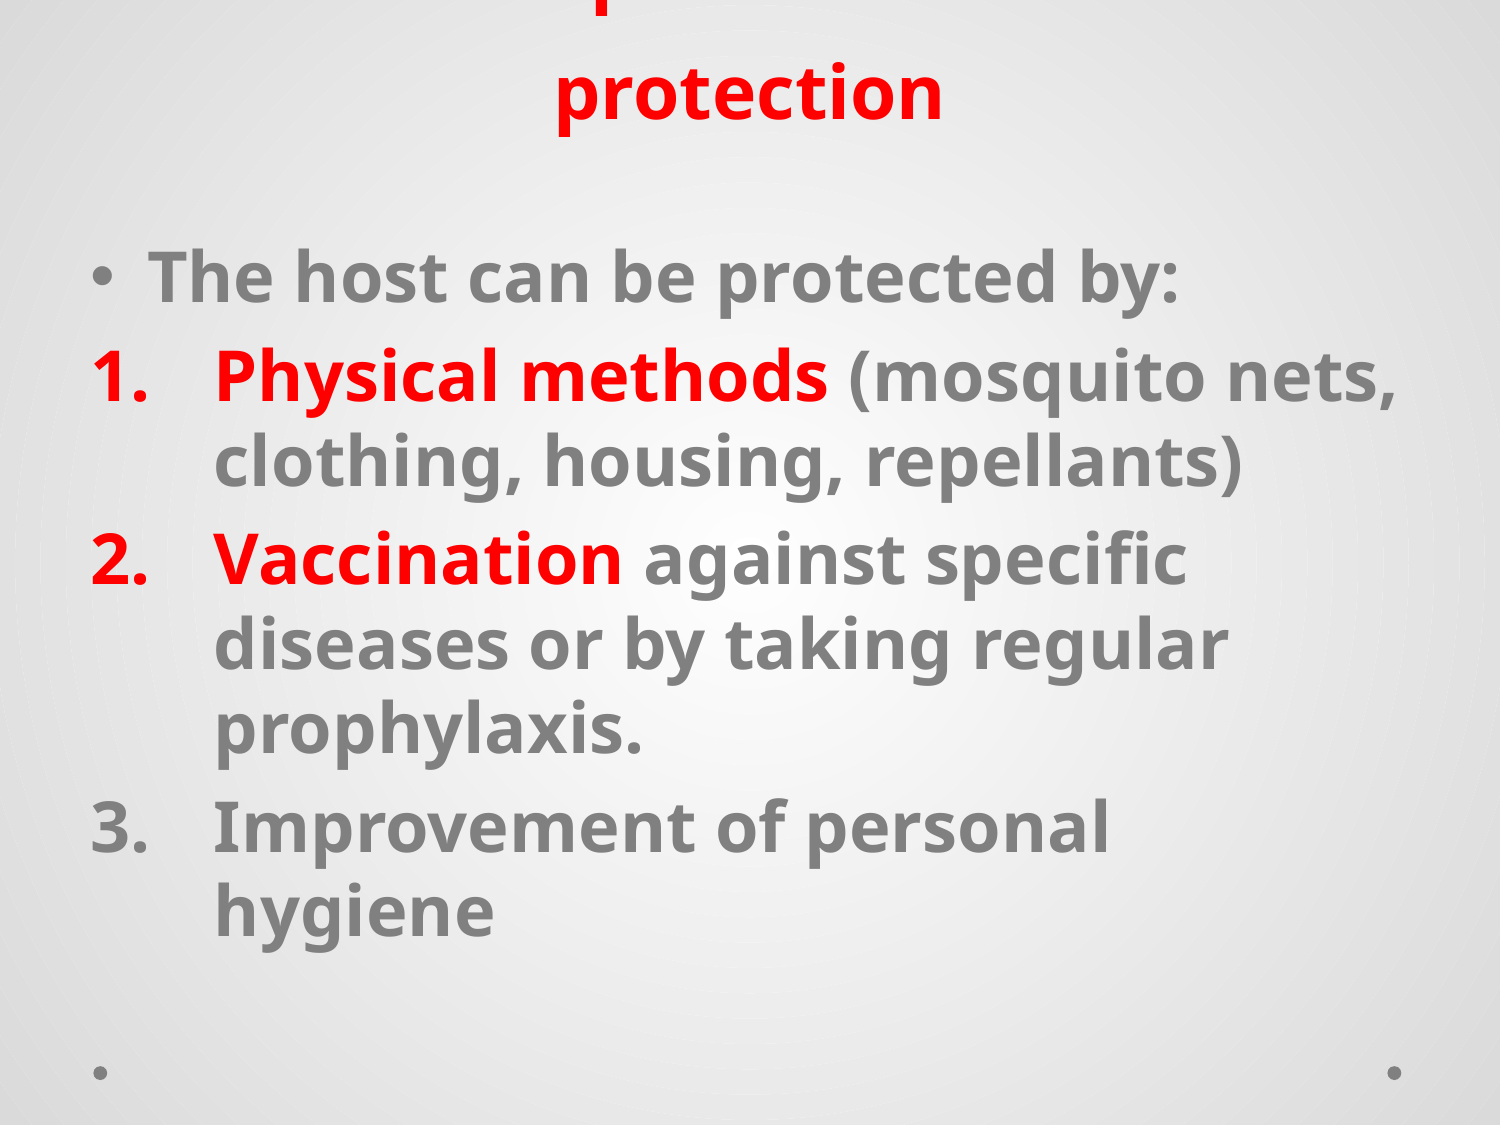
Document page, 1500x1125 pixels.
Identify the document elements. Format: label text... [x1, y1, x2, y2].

title Disease prevention: Host protection [75, 0, 1425, 224]
list The host can be protected by: Physical methods (mosquito nets, clothing, housing, repellants) Vaccination against specific diseases or by taking regular prophylaxis. Improvement of personal hygiene [75, 224, 1425, 1005]
